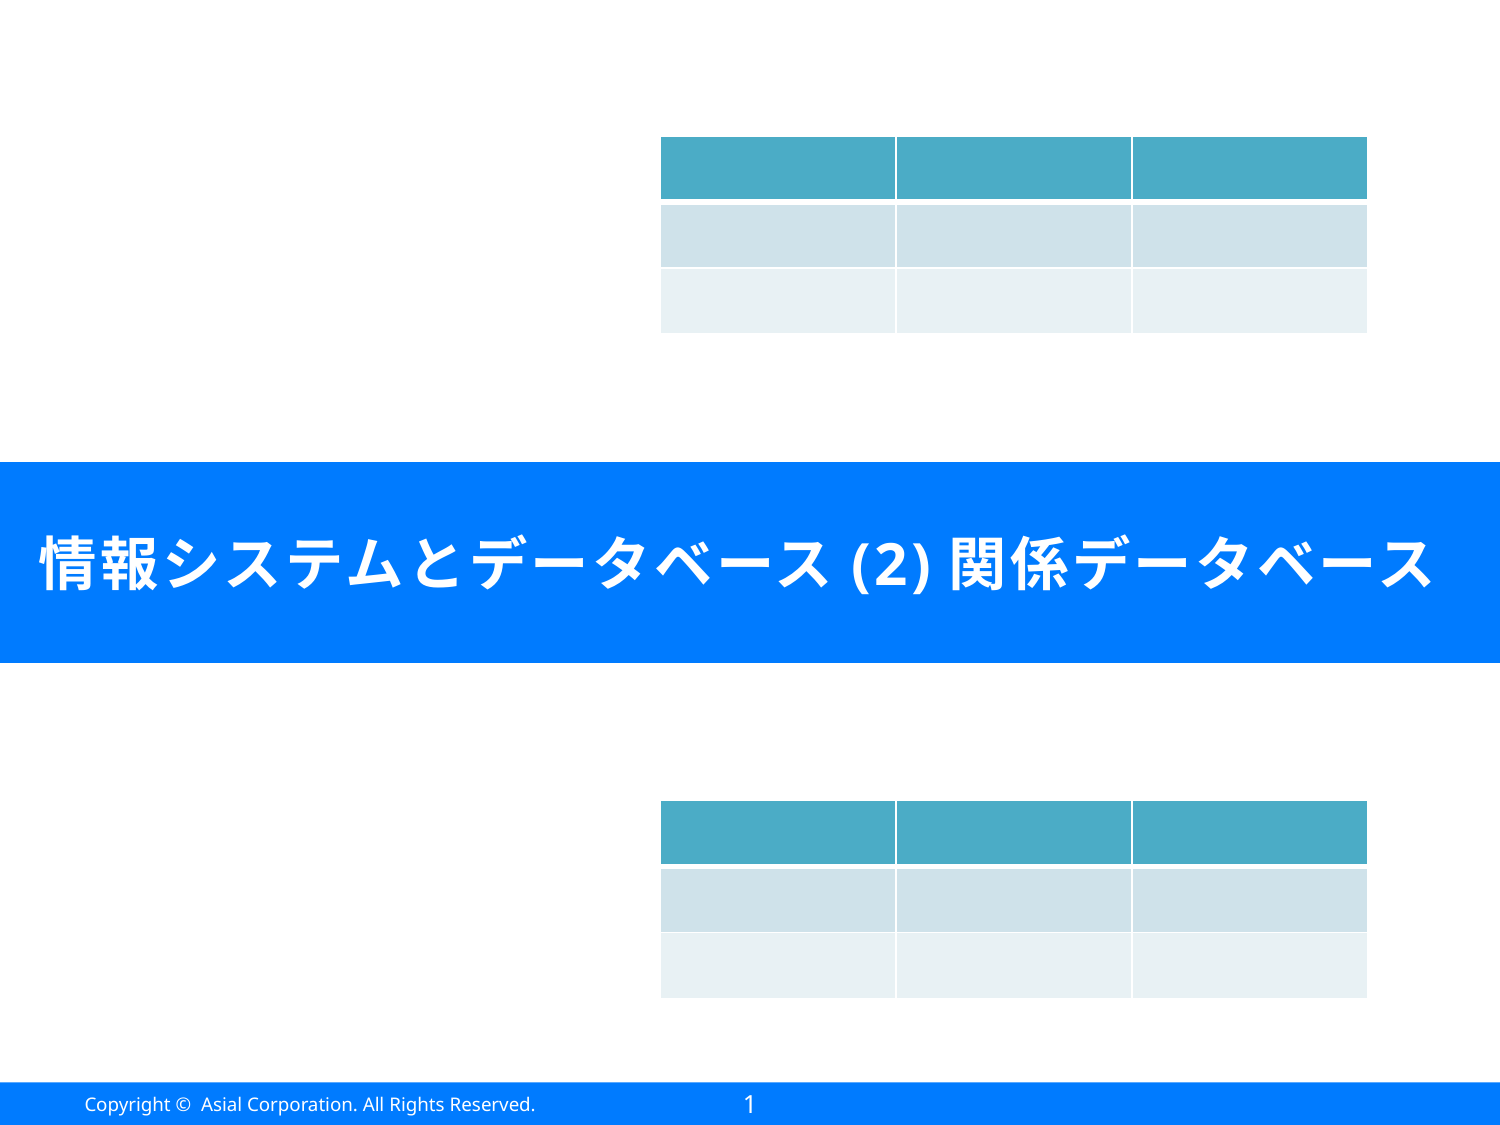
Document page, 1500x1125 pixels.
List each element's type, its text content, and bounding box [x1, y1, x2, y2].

table_cell [661, 933, 895, 998]
table_cell [661, 205, 895, 267]
title 情報システムとデータベース(2)関係データベース [23, 462, 1500, 663]
table_header [897, 137, 1131, 199]
table_header [661, 801, 895, 864]
table_cell [1133, 933, 1367, 998]
table_cell [897, 269, 1131, 333]
table_cell [1133, 869, 1367, 932]
table_header [897, 801, 1131, 864]
table_header [661, 137, 895, 199]
table_header [1133, 801, 1367, 864]
table_cell [661, 869, 895, 932]
table_cell [897, 869, 1131, 932]
table_cell [1133, 205, 1367, 267]
table_cell [661, 269, 895, 333]
table_cell [897, 933, 1131, 998]
table_header [1133, 137, 1367, 199]
table_cell [897, 205, 1131, 267]
slide_number 1 [581, 1075, 919, 1125]
table_cell [1133, 269, 1367, 333]
